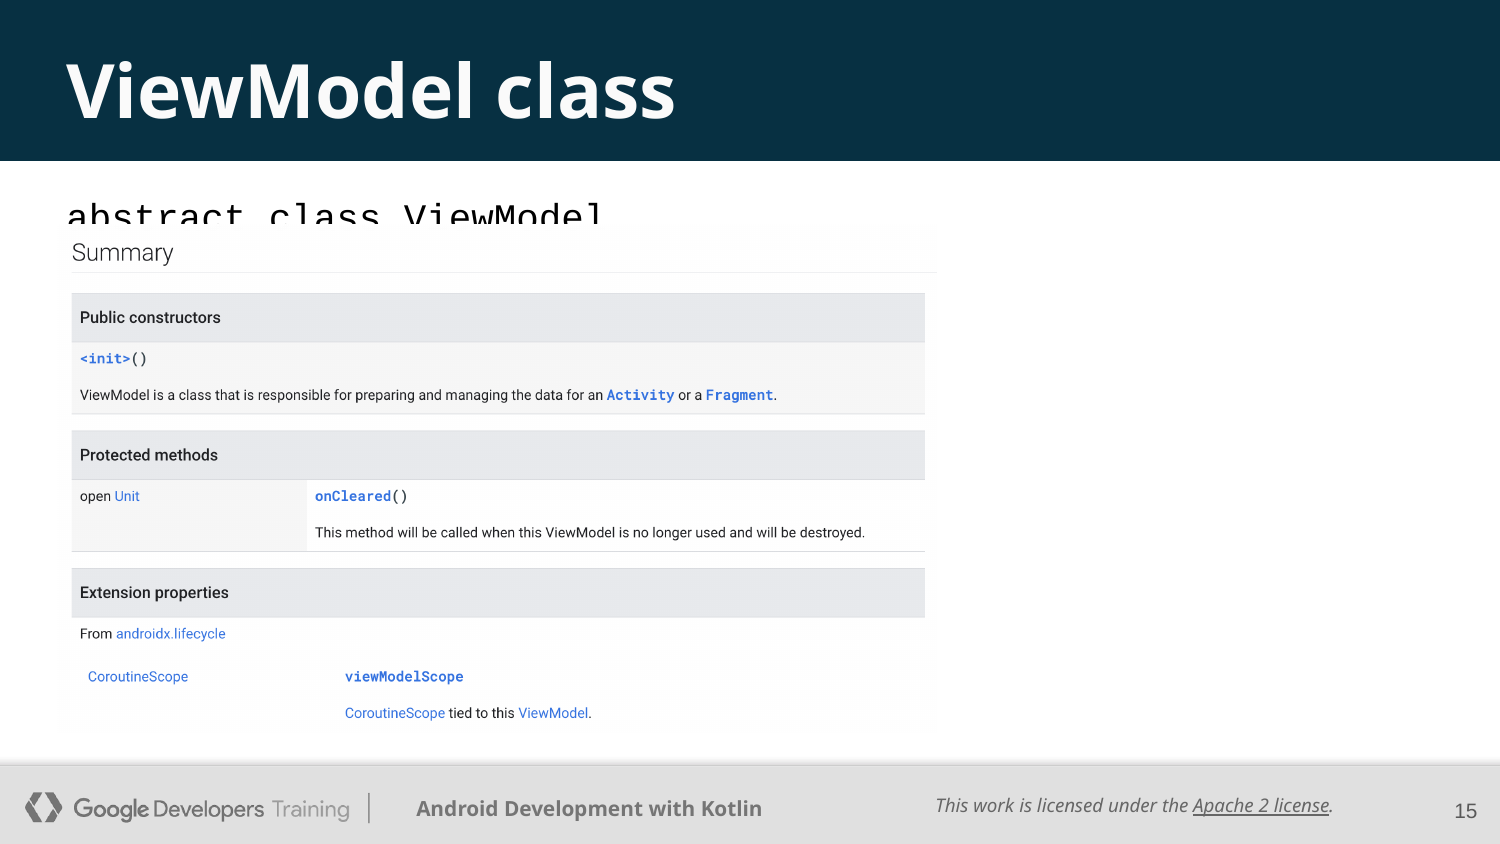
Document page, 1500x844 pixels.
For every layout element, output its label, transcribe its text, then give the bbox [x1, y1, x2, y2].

picture [0, 161, 1500, 844]
title ViewModel class [51, 28, 1449, 122]
text_box abstract class ViewModel [51, 158, 622, 224]
slide_number ‹#› [1402, 777, 1493, 842]
